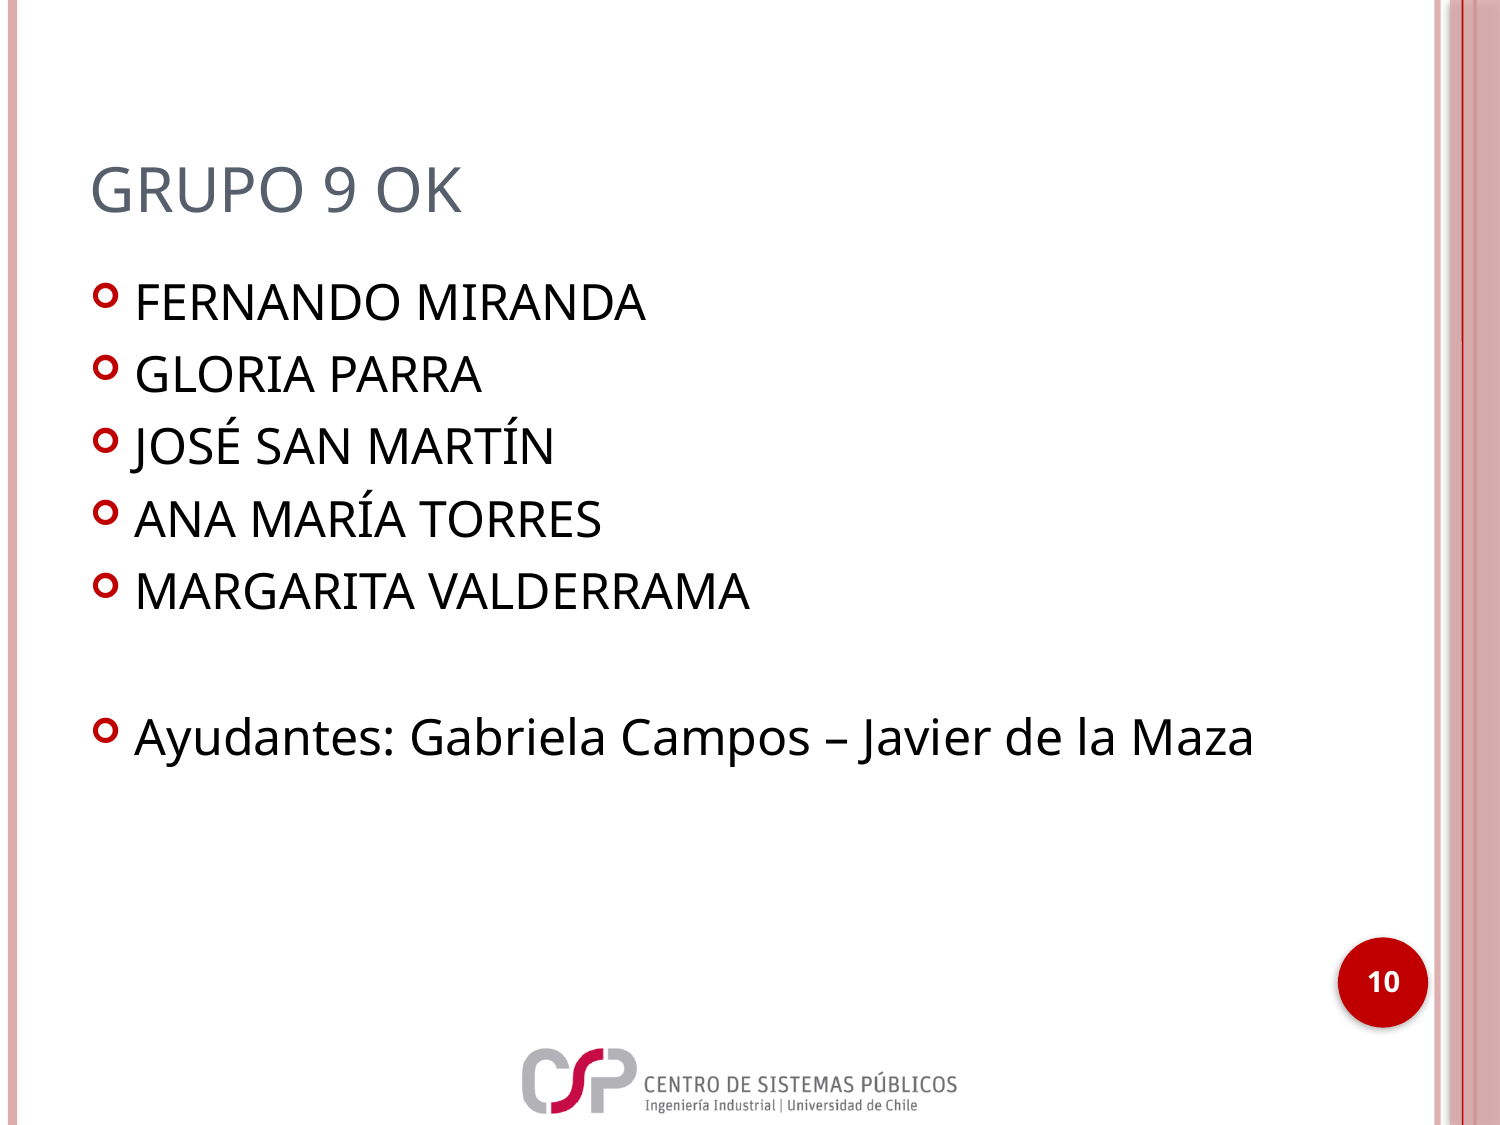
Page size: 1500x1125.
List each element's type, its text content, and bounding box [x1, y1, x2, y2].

list FERNANDO MIRANDA GLORIA PARRA JOSÉ SAN MARTÍN ANA MARÍA TORRES MARGARITA VALDERRAMA Ayudantes: Gabriela Campos – Javier de la Maza [74, 262, 1301, 1063]
title GRUPO 9 OK [75, 45, 1300, 233]
slide_number 10 [1333, 940, 1434, 1026]
picture [513, 1043, 966, 1119]
